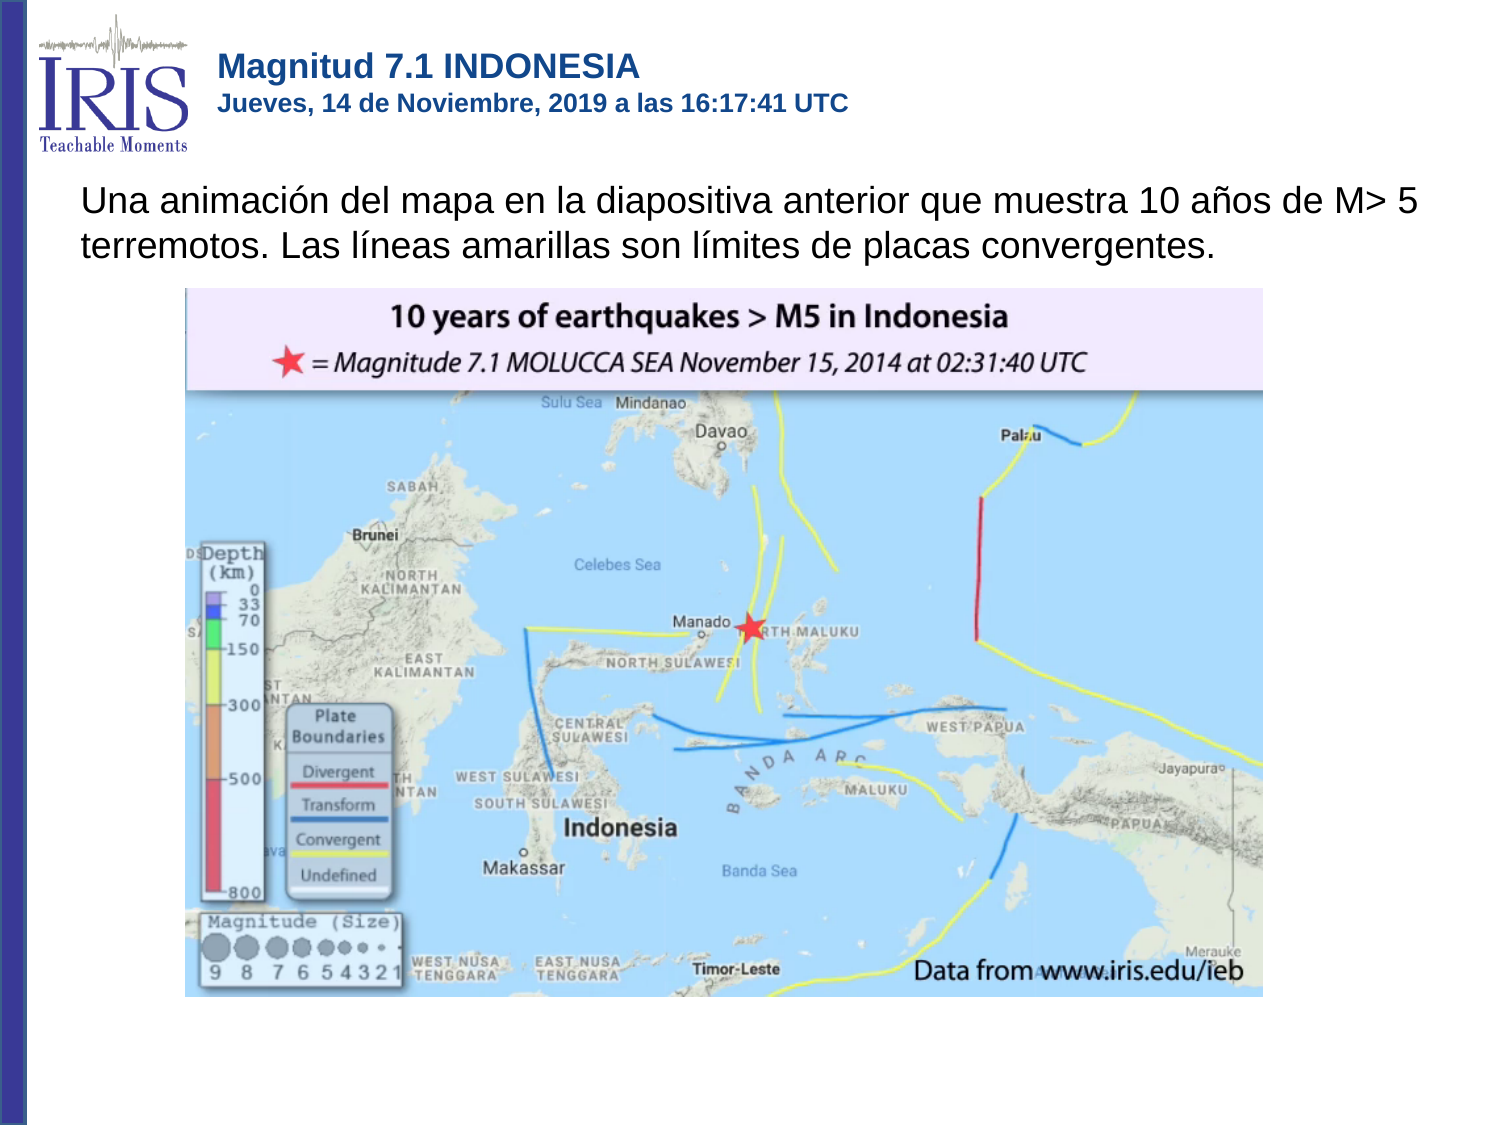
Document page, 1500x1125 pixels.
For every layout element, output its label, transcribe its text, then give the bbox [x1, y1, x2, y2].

text_box Una animación del mapa en la diapositiva anterior que muestra 10 años de M> 5 terremotos. Las líneas amarillas son límites de placas convergentes. [65, 168, 1491, 274]
text_box [0, 0, 27, 1125]
text_box Magnitud 7.1 INDONESIA Jueves, 14 de Noviembre, 2019 a las 16:17:41 UTC [202, 0, 1499, 125]
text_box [184, 287, 1264, 998]
picture [39, 12, 188, 165]
